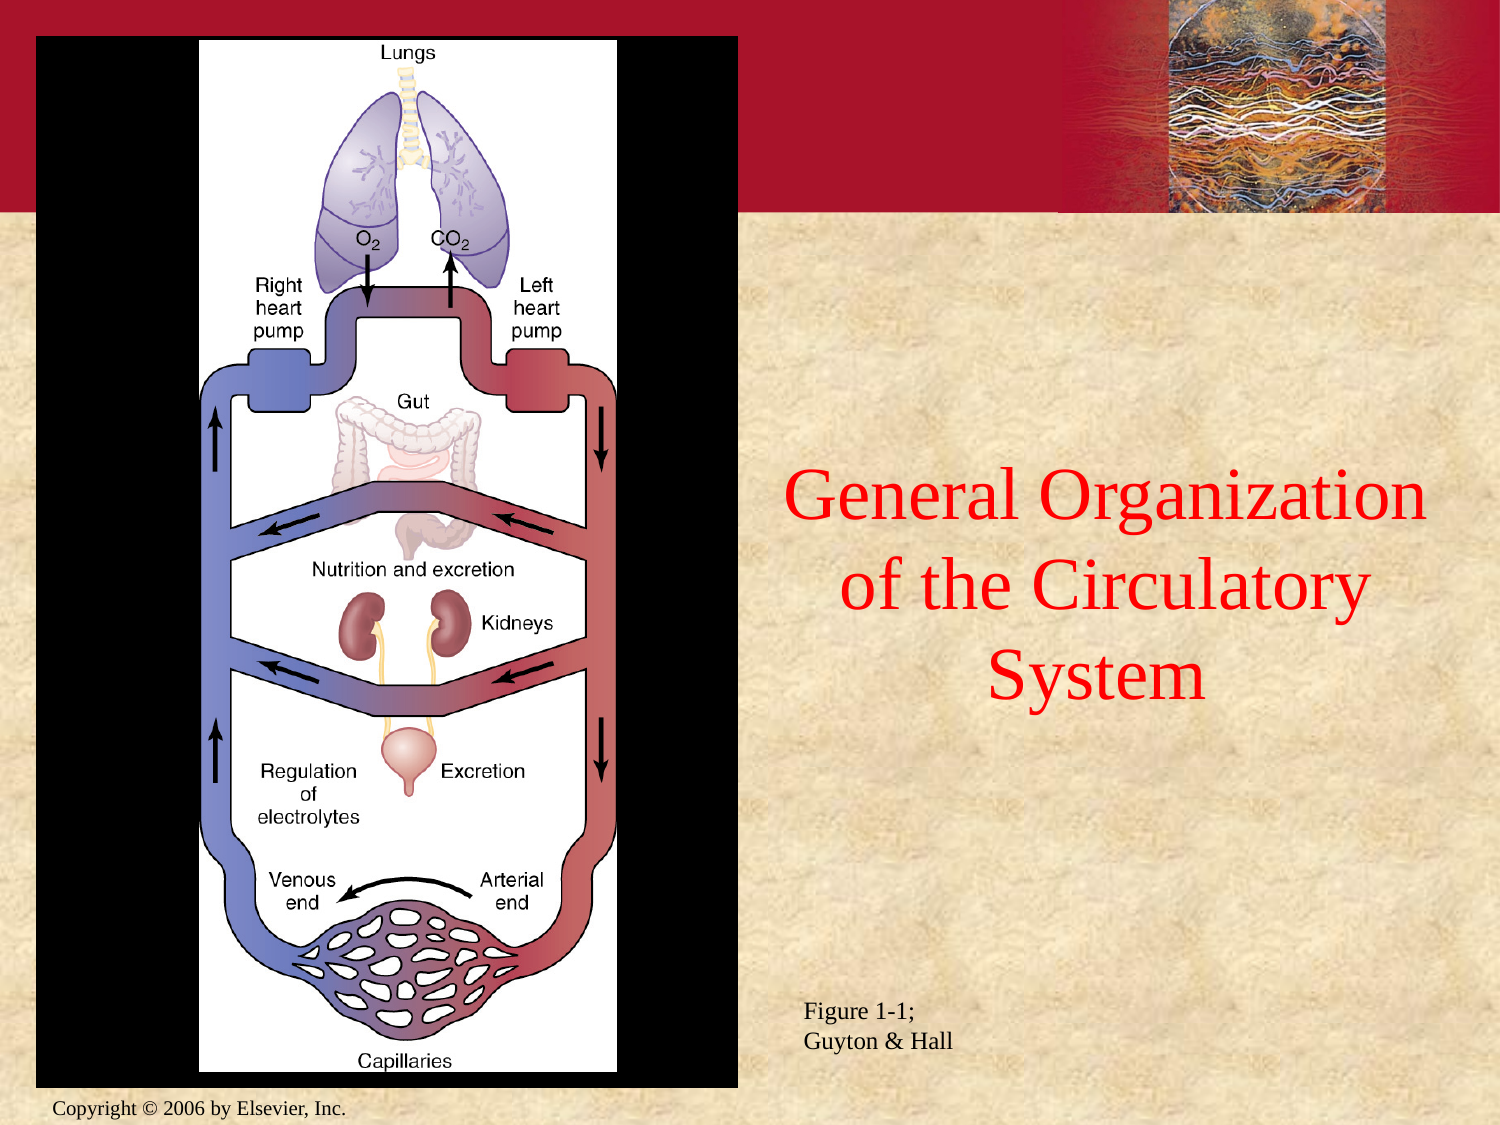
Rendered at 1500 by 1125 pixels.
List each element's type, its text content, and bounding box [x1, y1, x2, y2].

picture [0, 0, 1500, 1125]
text_box Figure 1-1; Guyton & Hall [788, 987, 969, 1093]
text_box General Organization of the Circulatory System [750, 437, 1463, 723]
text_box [37, 37, 738, 1088]
